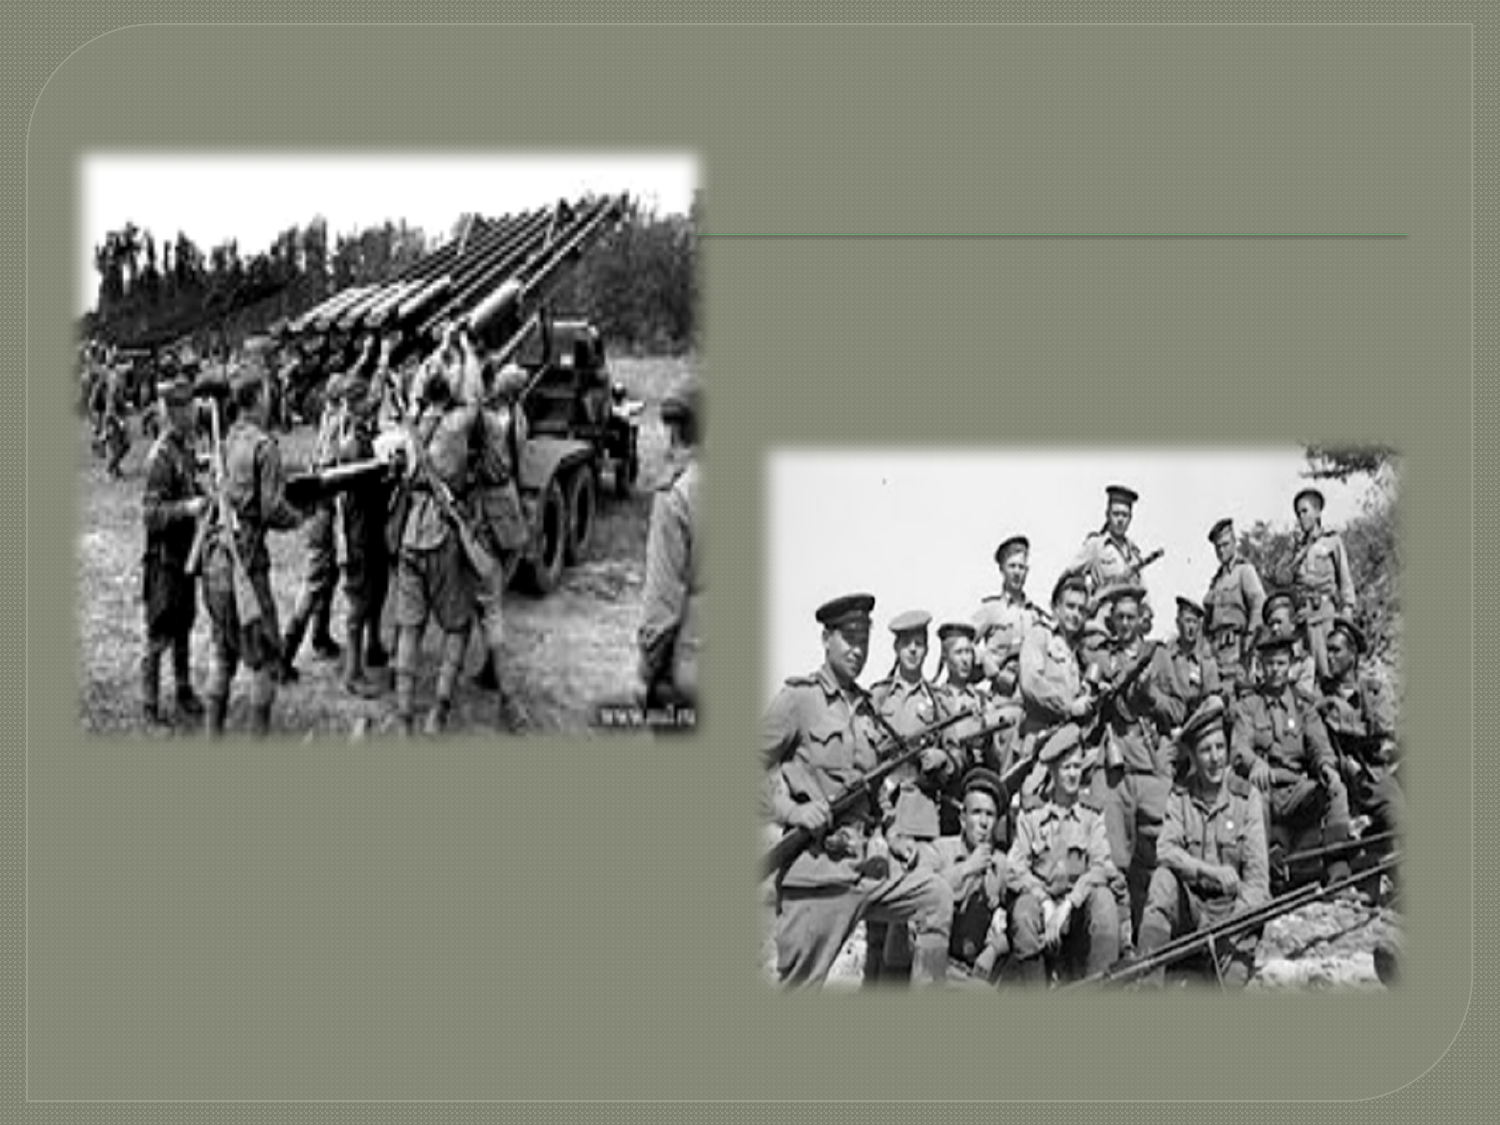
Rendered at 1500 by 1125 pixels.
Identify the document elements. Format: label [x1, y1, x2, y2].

list [64, 136, 715, 752]
list [749, 432, 1413, 1000]
